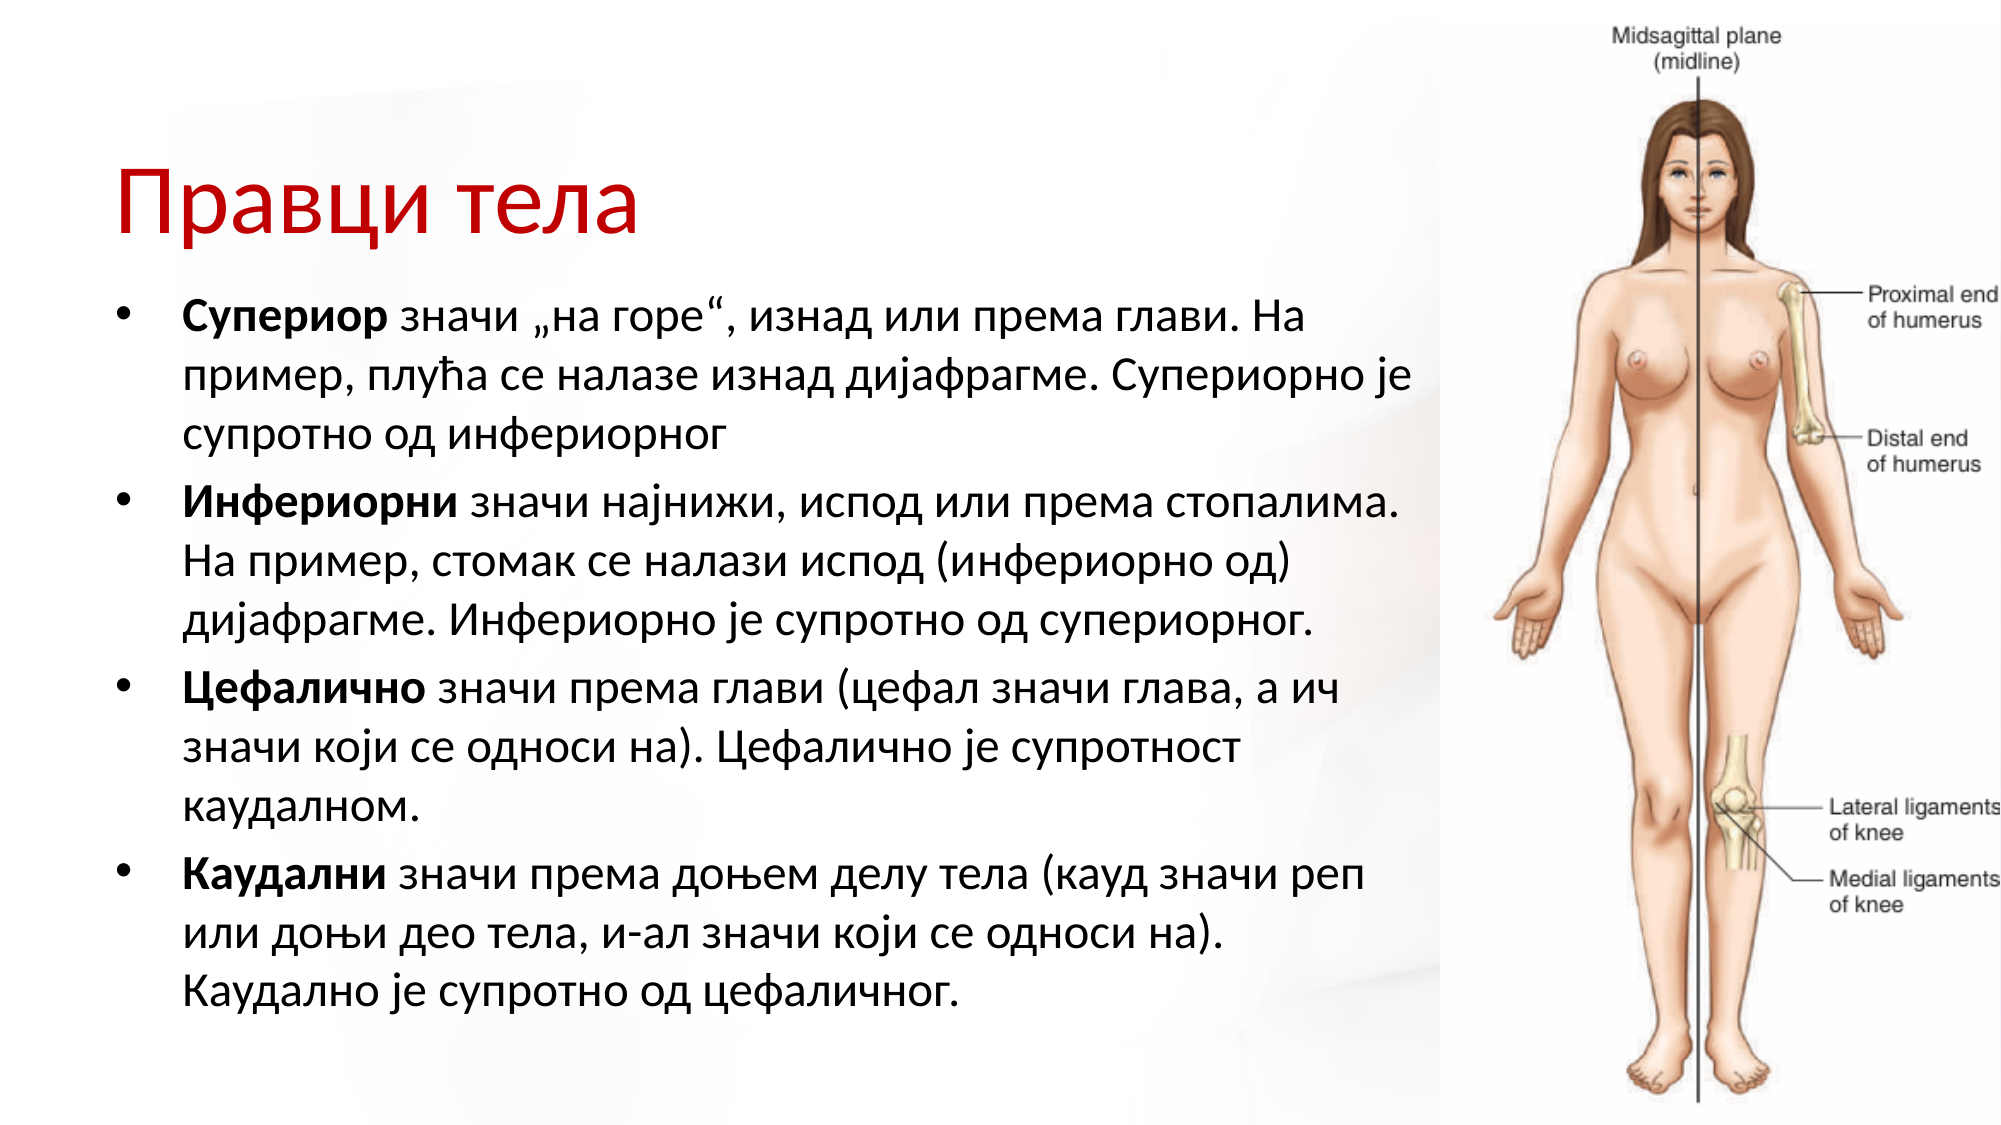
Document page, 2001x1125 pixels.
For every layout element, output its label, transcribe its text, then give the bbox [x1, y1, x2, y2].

picture [0, 0, 2001, 1125]
title Правци тела [99, 110, 1434, 278]
list Супериор значи „на горе“, изнад или према глави. На пример, плућа се налазе изнад дијафрагме. Супериорно је супротно од инфериорног Инфериорни значи најнижи, испод или према стопалима. На пример, стомак се налази испод (инфериорно од) дијафрагме. Инфериорно је супротно од супериорног. Цефалично значи према глави (цефал значи глава, а ич значи који се односи на). Цефалично је супротност каудалном. Каудални значи према доњем делу тела (кауд значи реп или доњи део тела, и-ал значи који се односи на). Каудално је супротно од цефаличног. [100, 275, 1434, 1043]
